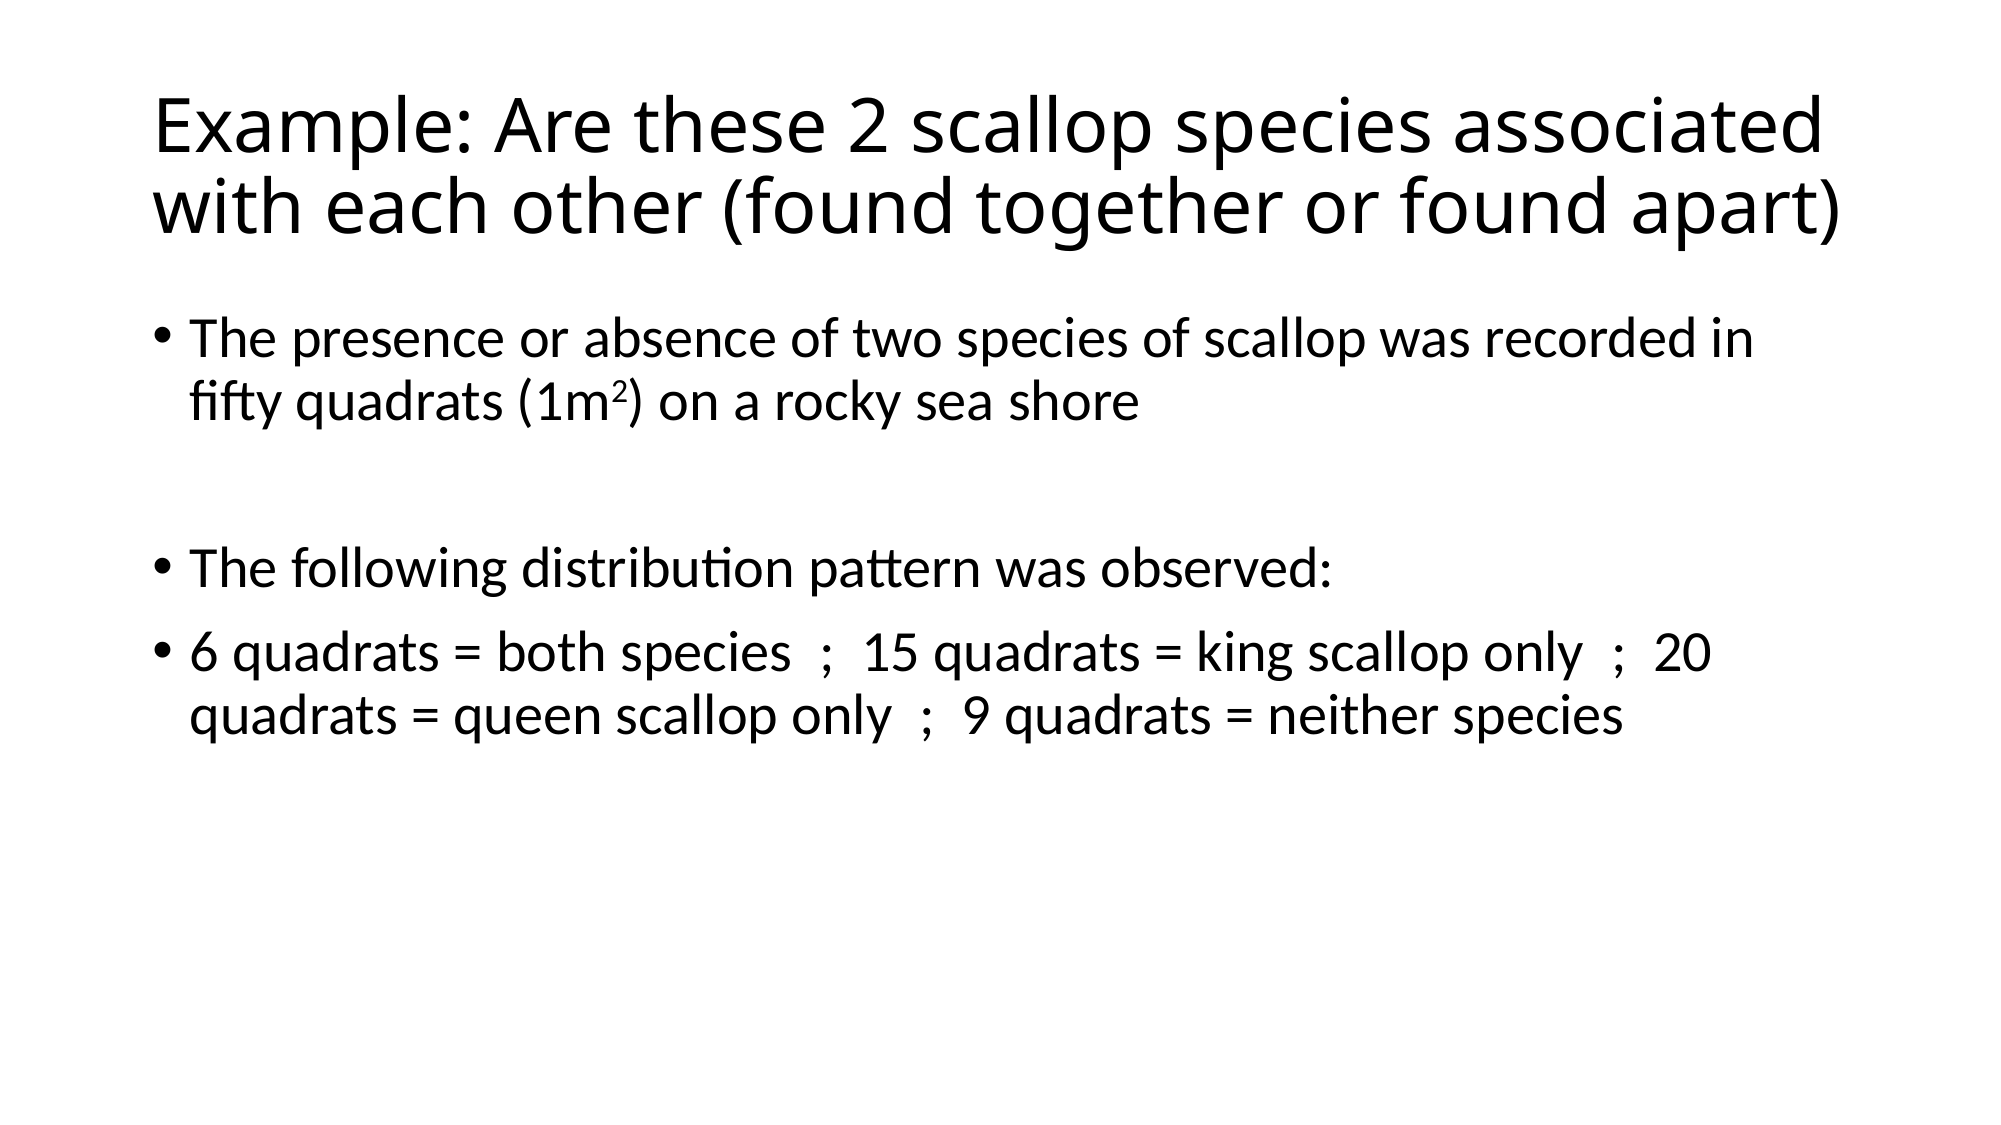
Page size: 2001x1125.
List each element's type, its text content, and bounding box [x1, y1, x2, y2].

title Example: Are these 2 scallop species associated with each other (found together or found apart) [137, 59, 1863, 278]
list The presence or absence of two species of scallop was recorded in fifty quadrats (1m2) on a rocky sea shore The following distribution pattern was observed: 6 quadrats = both species ; 15 quadrats = king scallop only ; 20 quadrats = queen scallop only ; 9 quadrats = neither species [137, 299, 1863, 1014]
